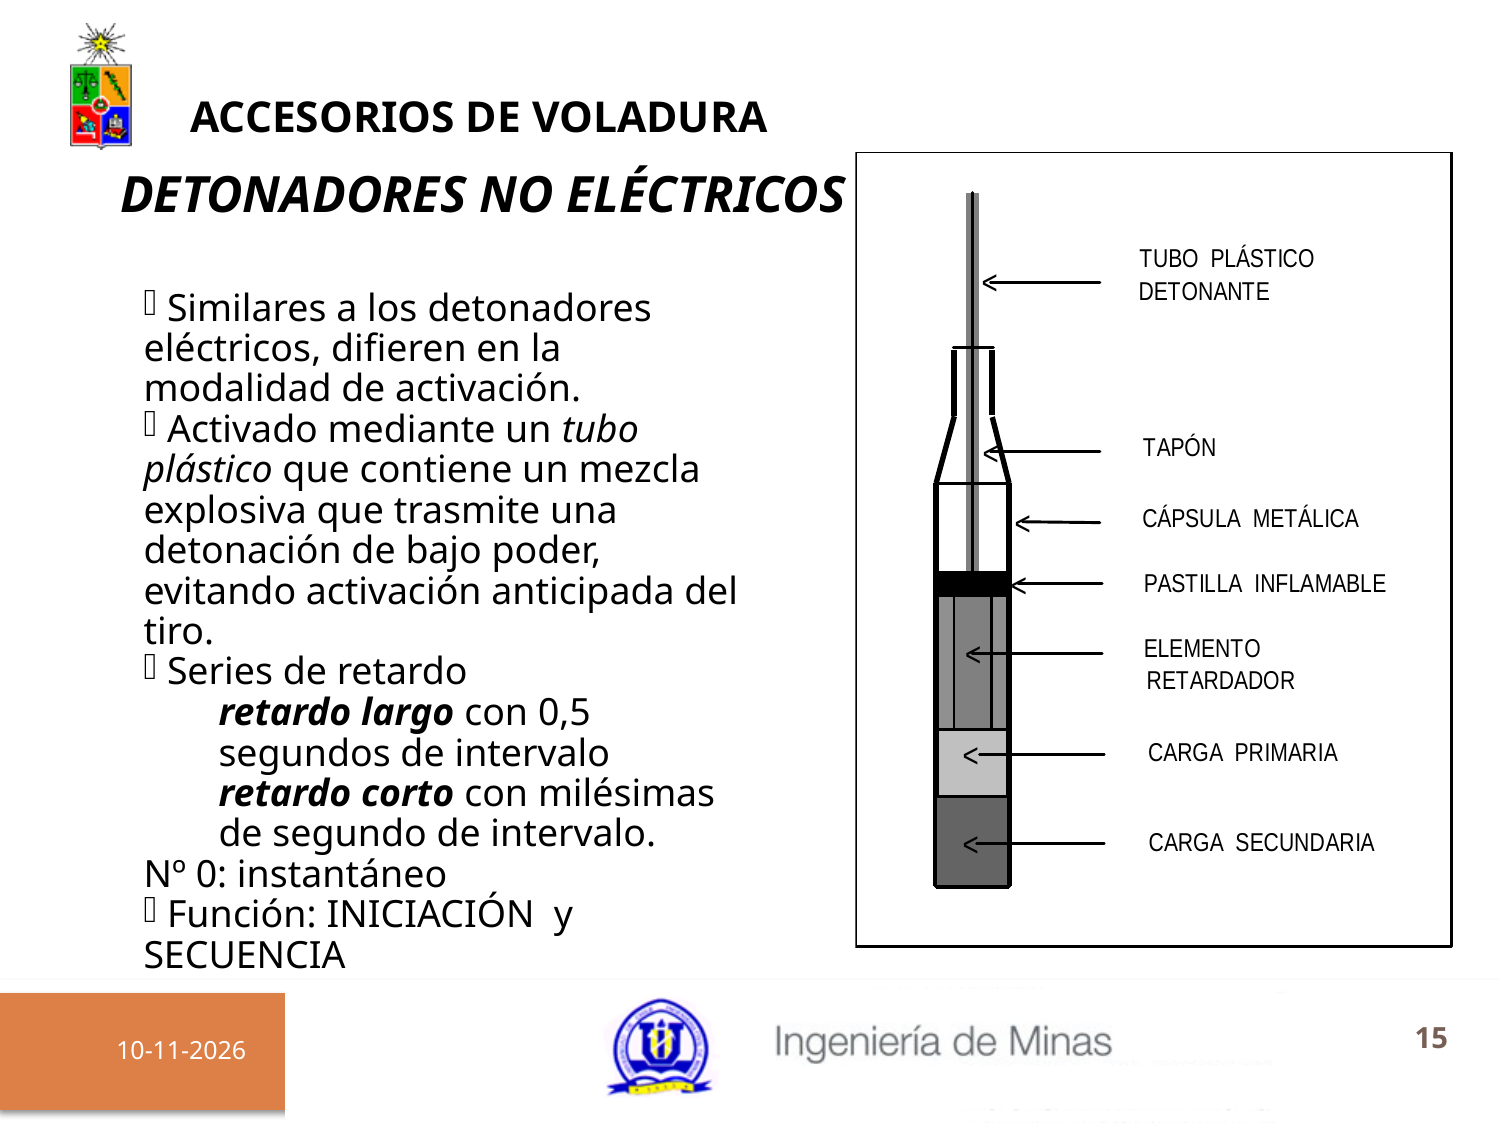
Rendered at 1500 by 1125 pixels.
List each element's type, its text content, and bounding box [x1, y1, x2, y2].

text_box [855, 151, 1454, 950]
picture [69, 23, 132, 151]
picture [285, 980, 1500, 1125]
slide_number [12, 995, 279, 1108]
text_box Detonadores NO eléctricos [105, 163, 849, 230]
text_box Accesorios de voladura [175, 81, 1266, 148]
text_box Similares a los detonadores eléctricos, difieren en la modalidad de activación. Activado mediante un tubo plástico que contiene un mezcla explosiva que trasmite una detonación de bajo poder, evitando activación anticipada del tiro. Series de retardo retardo largo con 0,5 segundos de intervalo retardo corto con milésimas de segundo de intervalo. Nº 0: instantáneo Función: INICIACIÓN y SECUENCIA [128, 281, 774, 984]
